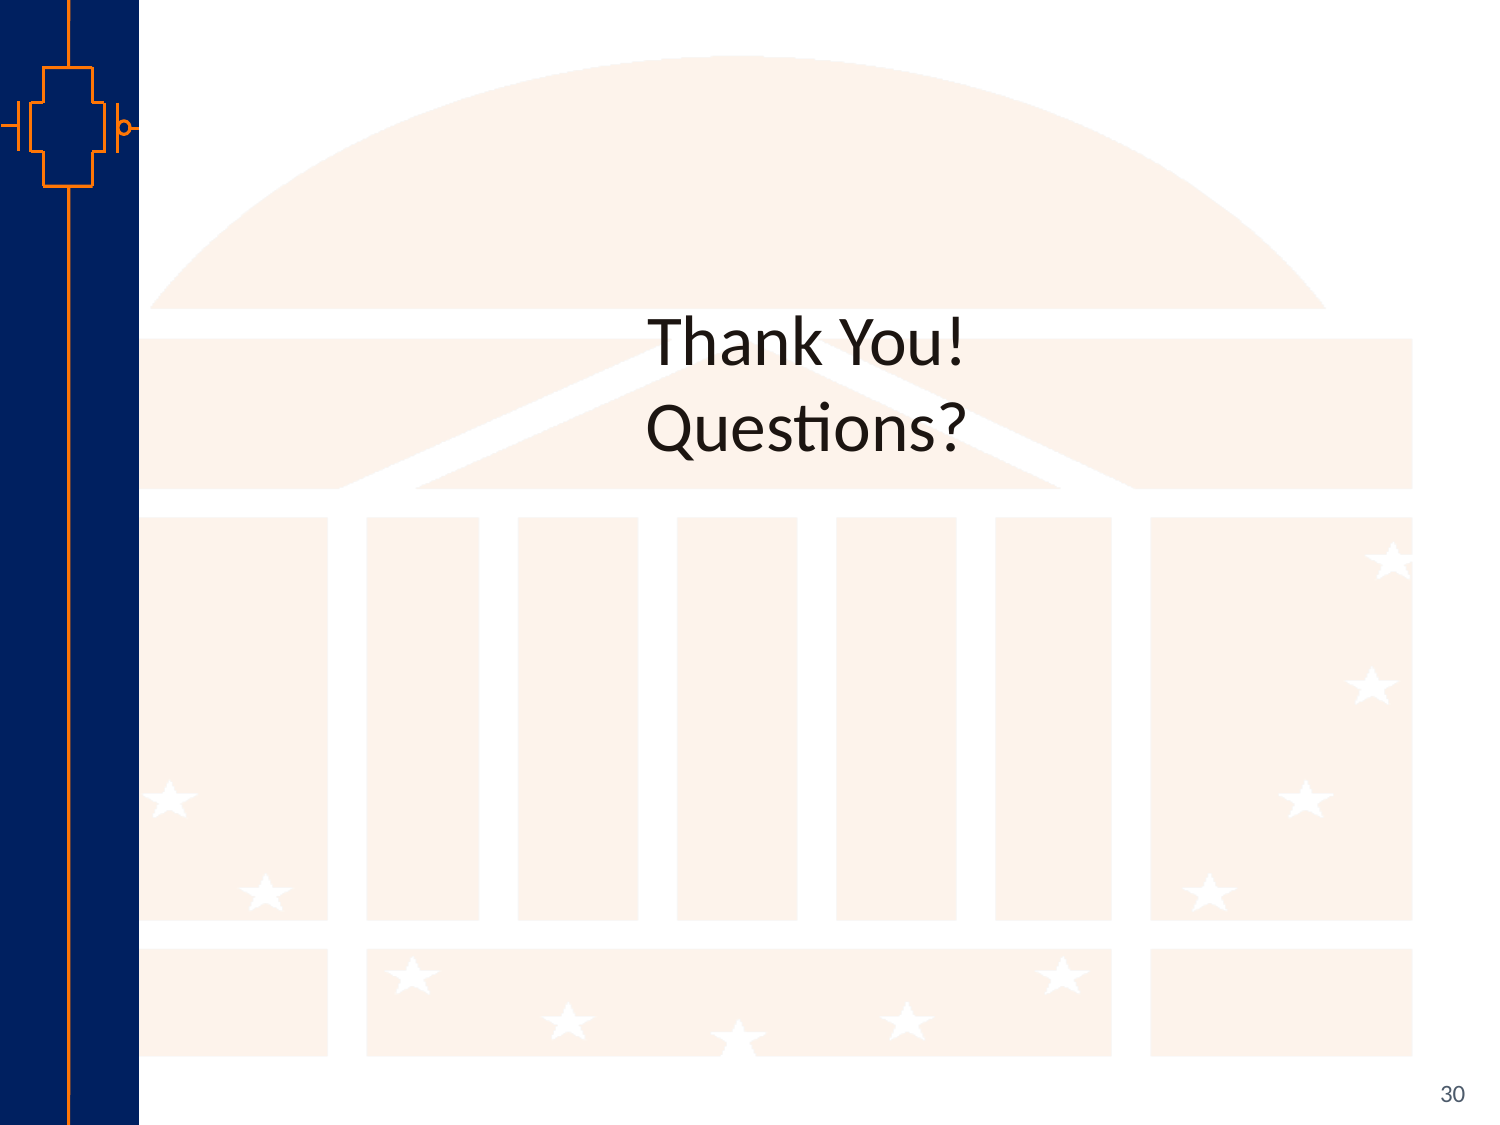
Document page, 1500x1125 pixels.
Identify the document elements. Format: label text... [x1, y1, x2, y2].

slide_number 30 [1425, 1062, 1488, 1123]
title Thank You! Questions? [213, 285, 1402, 474]
